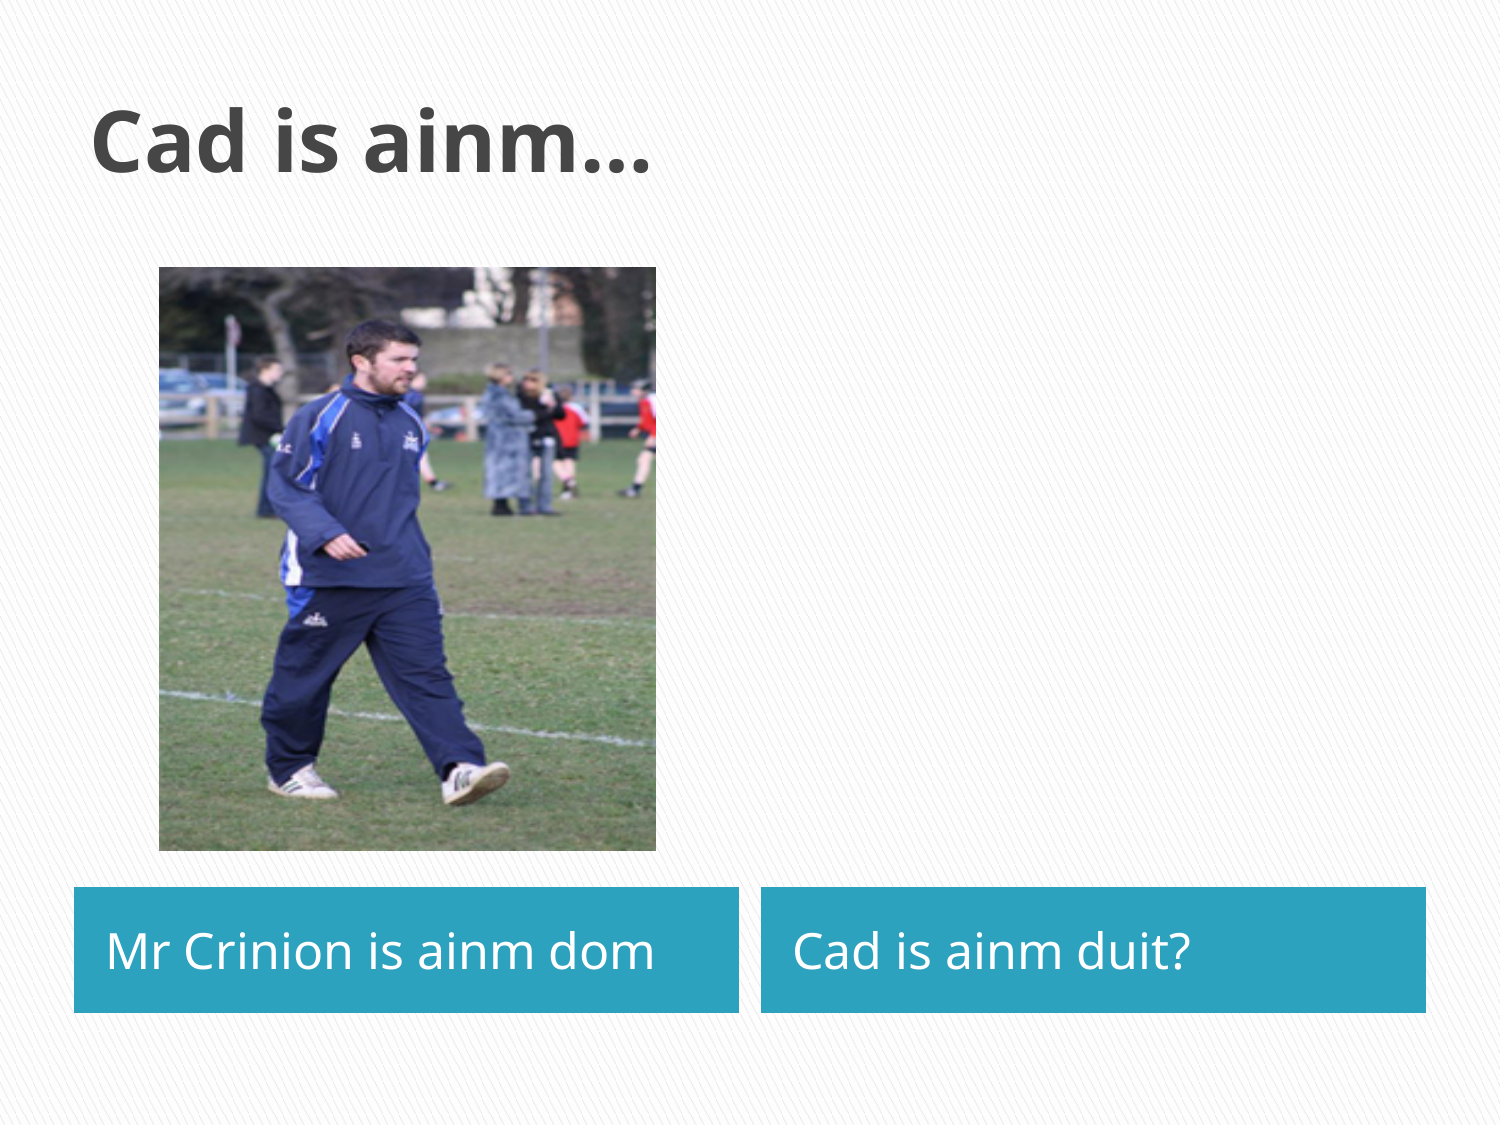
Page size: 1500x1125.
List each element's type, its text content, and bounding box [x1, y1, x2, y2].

list Cad is ainm duit? [761, 887, 1426, 1013]
list Mr Crinion is ainm dom [74, 887, 739, 1013]
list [159, 266, 656, 852]
title Cad is ainm… [75, 44, 1425, 233]
